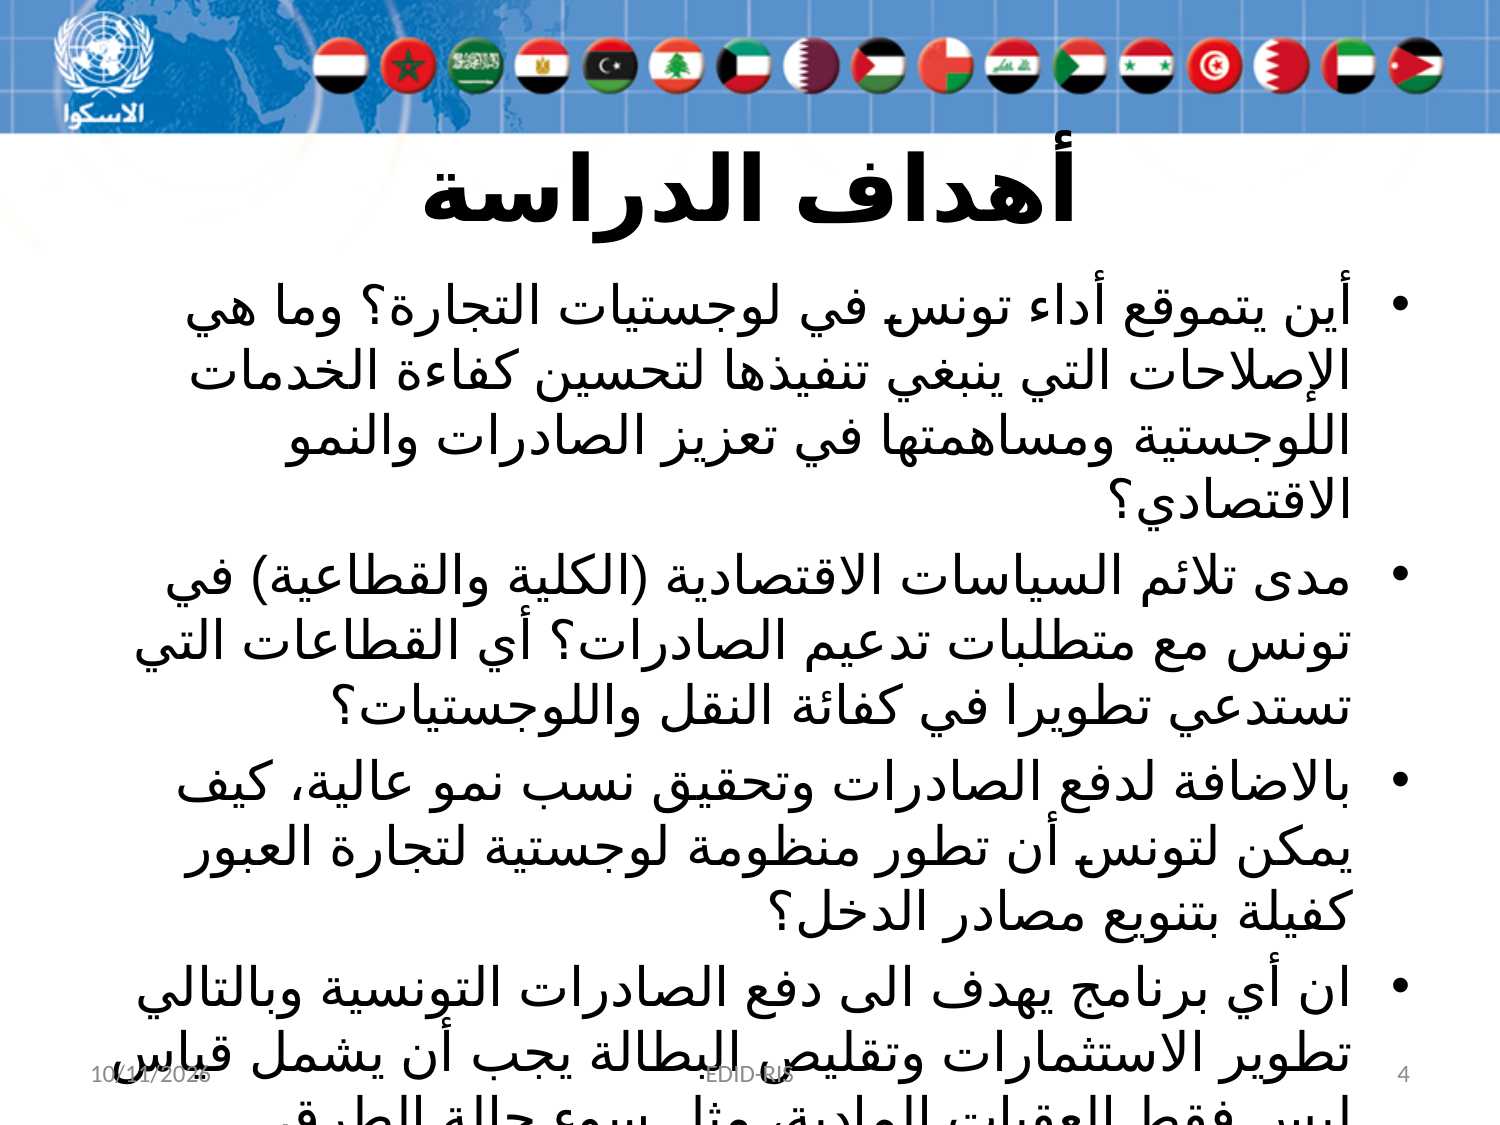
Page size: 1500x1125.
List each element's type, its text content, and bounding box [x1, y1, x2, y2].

list أين يتموقع أداء تونس في لوجستيات التجارة؟ وما هي الإصلاحات التي ينبغي تنفيذها لتحسين كفاءة الخدمات اللوجستية ومساهمتها في تعزيز الصادرات والنمو الاقتصادي؟ مدى تلائم السياسات الاقتصادية (الكلية والقطاعية) في تونس مع متطلبات تدعيم الصادرات؟ أي القطاعات التي تستدعي تطويرا في كفائة النقل واللوجستيات؟ بالاضافة لدفع الصادرات وتحقيق نسب نمو عالية، كيف يمكن لتونس أن تطور منظومة لوجستية لتجارة العبور كفيلة بتنويع مصادر الدخل؟ ان أي برنامج يهدف الى دفع الصادرات التونسية وبالتالي تطوير الاستثمارات وتقليص البطالة يجب أن يشمل قياس ليس فقط العقبات المادية، مثل سوء حالة الطرق وازدحام الموانئ، ولكن العقبات الغير مادية كالبيروقراطية والسياسات الاقتصادية المختلفة والتي قد تكون في العديد من الحالات تعسفية وغير فعالة. [74, 262, 1426, 1006]
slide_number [75, 1042, 425, 1103]
slide_number 4 [1074, 1042, 1425, 1103]
picture [0, 0, 1500, 1125]
title أهداف الدراسة [74, 113, 1426, 256]
footer EDID-RIS [512, 1042, 988, 1103]
